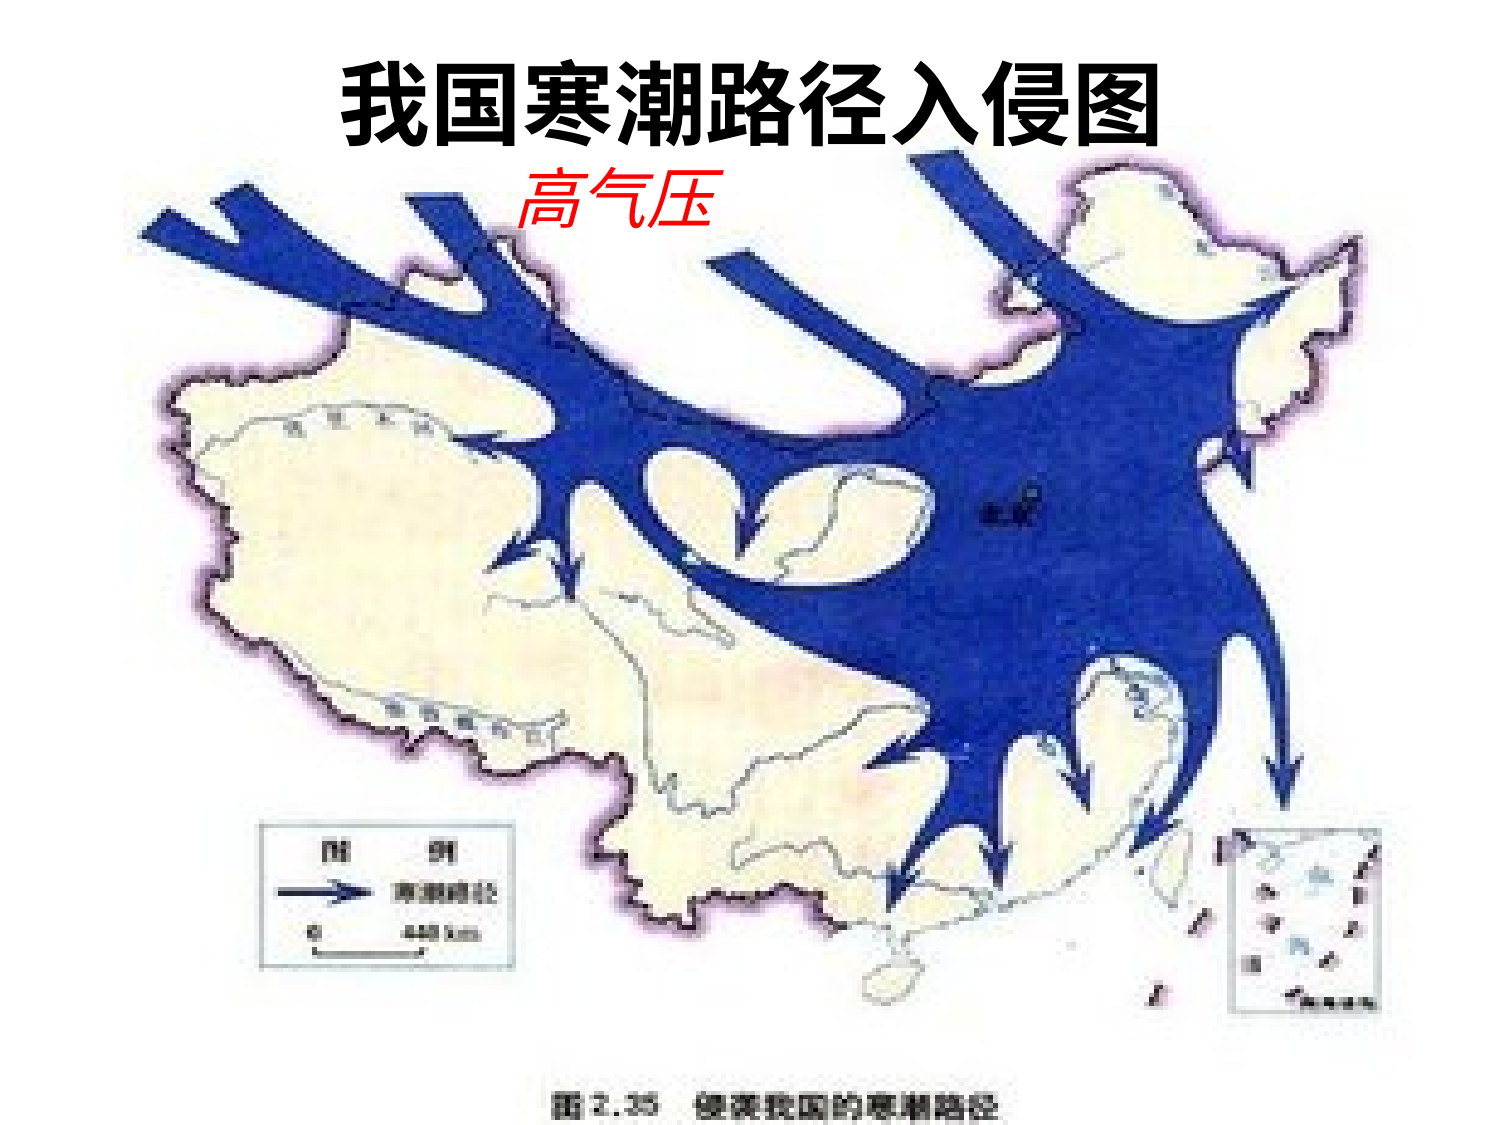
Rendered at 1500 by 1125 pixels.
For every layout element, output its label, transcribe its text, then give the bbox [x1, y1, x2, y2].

picture [123, 125, 1412, 1125]
title 我国寒潮路径入侵图 [76, 30, 1428, 173]
